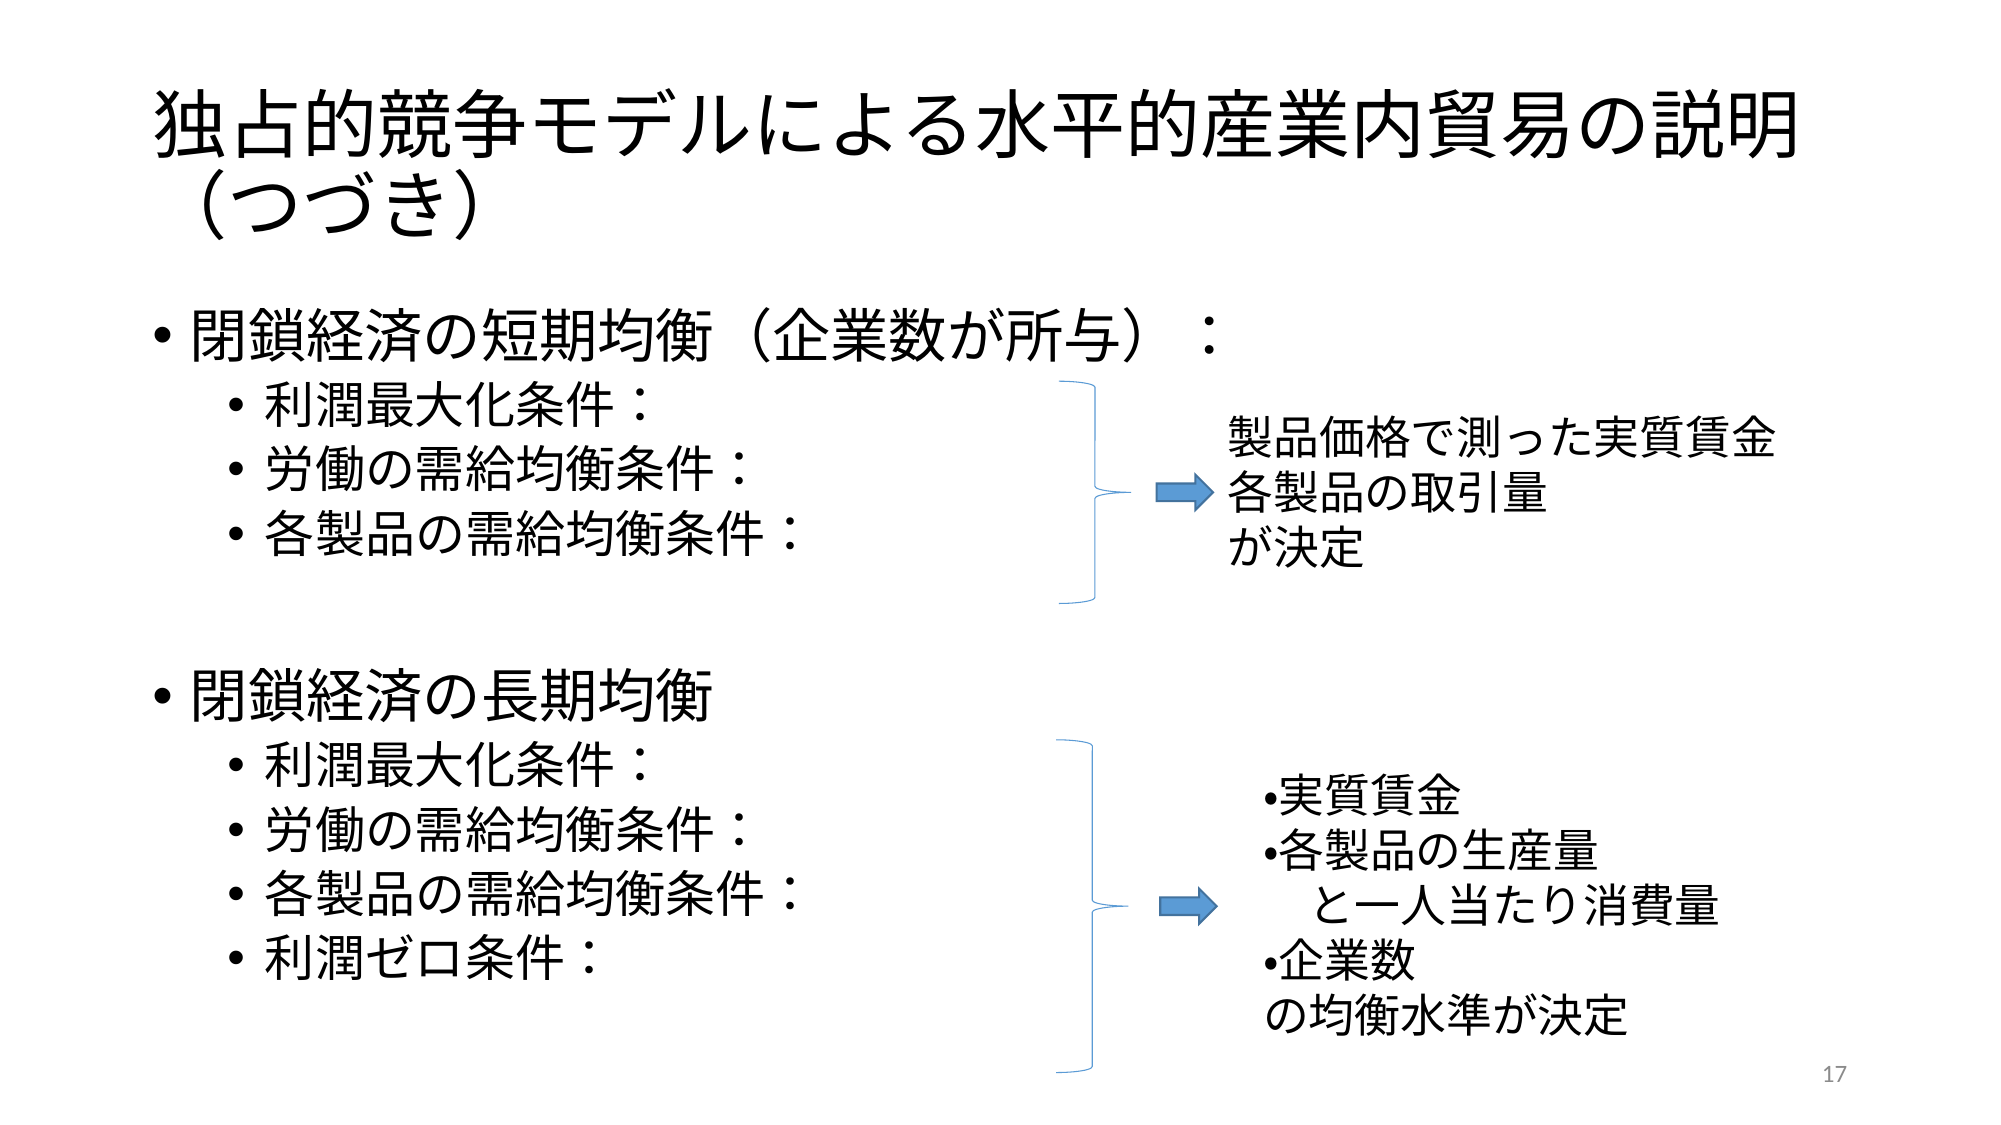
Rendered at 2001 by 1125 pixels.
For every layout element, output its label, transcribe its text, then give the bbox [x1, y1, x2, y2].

slide_number 17 [1412, 1042, 1863, 1103]
text_box [1056, 739, 1129, 1074]
text_box [1159, 886, 1219, 927]
text_box [1058, 380, 1132, 605]
text_box [1155, 472, 1215, 513]
title 独占的競争モデルによる水平的産業内貿易の説明（つづき） [137, 59, 1863, 278]
